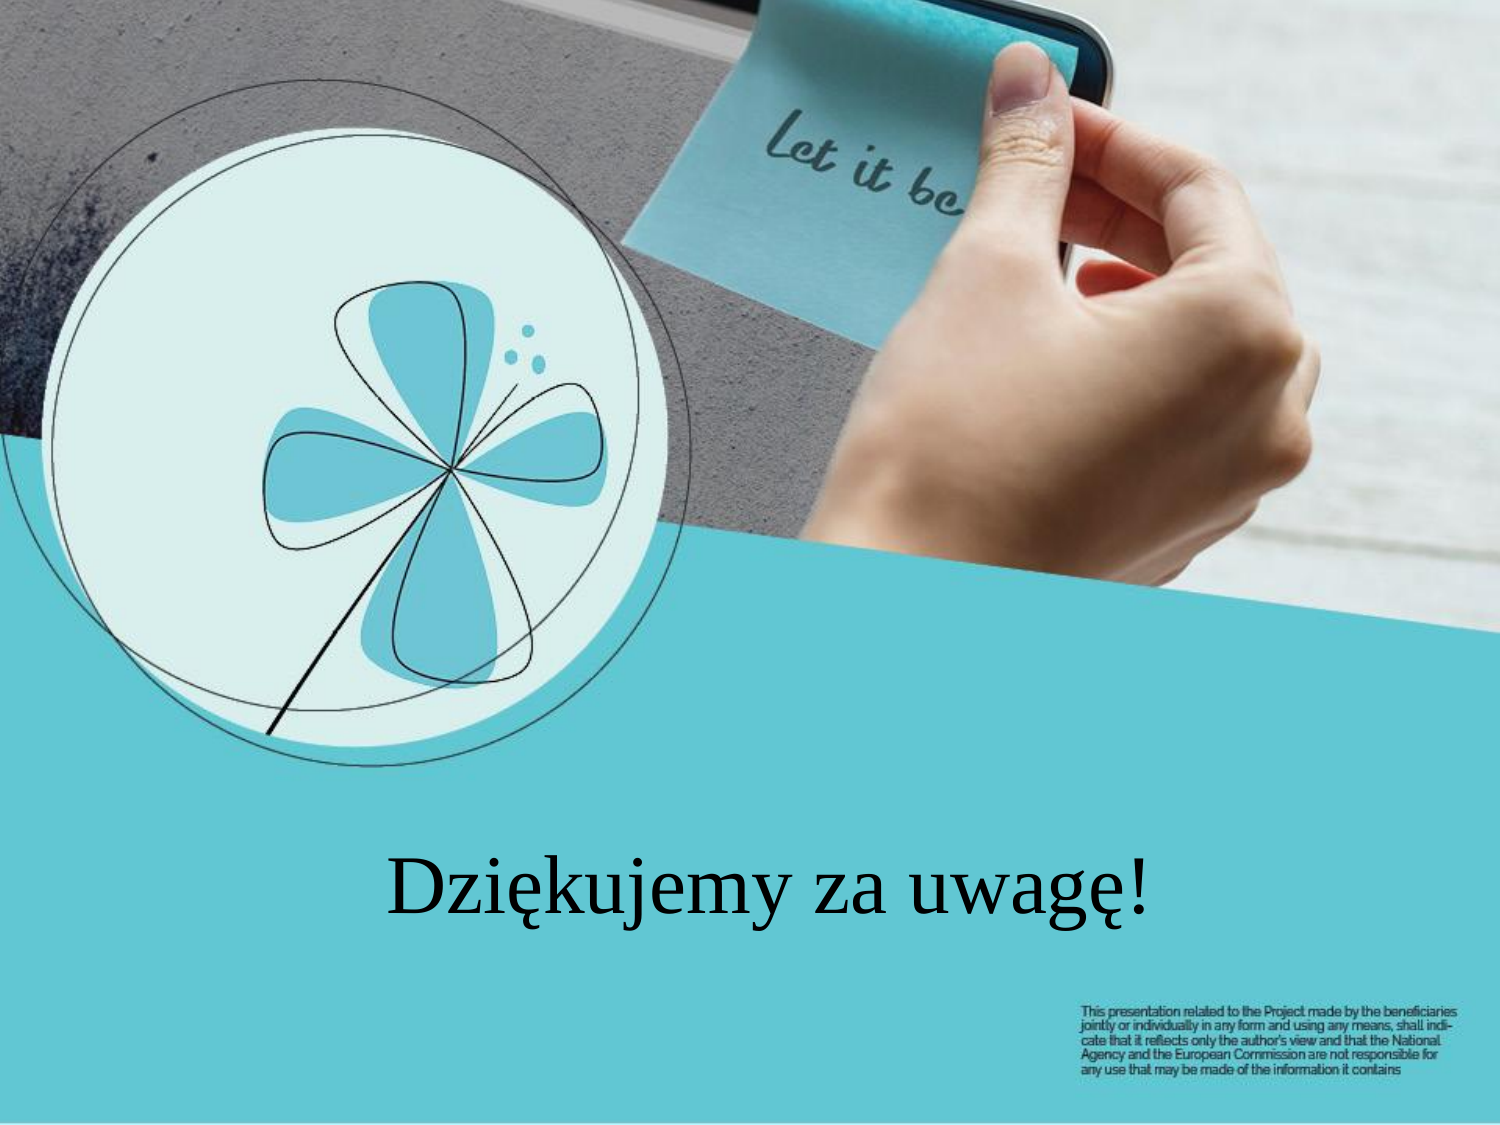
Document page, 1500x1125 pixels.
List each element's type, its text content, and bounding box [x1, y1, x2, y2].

picture [0, 0, 1500, 1125]
text_box Dziękujemy za uwagę! [211, 822, 1329, 941]
